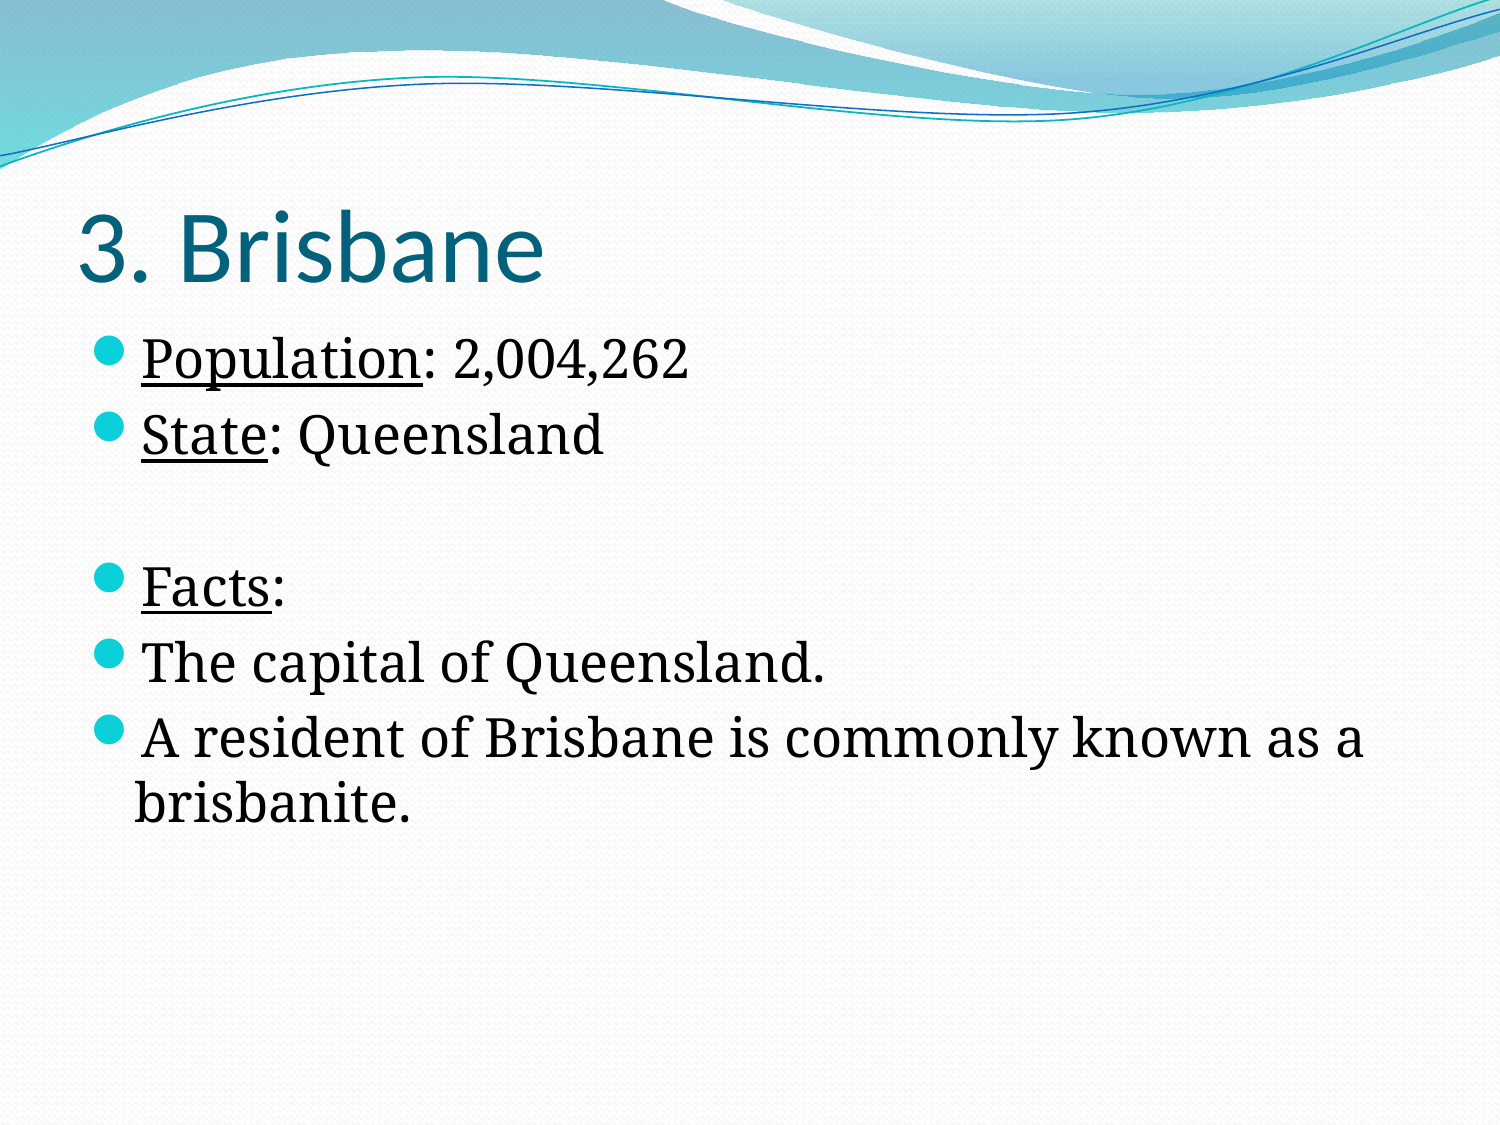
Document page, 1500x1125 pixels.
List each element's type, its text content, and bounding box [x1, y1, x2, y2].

title 3. Brisbane [75, 115, 1425, 303]
list Population: 2,004,262 State: Queensland Facts: The capital of Queensland. A resident of Brisbane is commonly known as a brisbanite. [75, 317, 1425, 1038]
